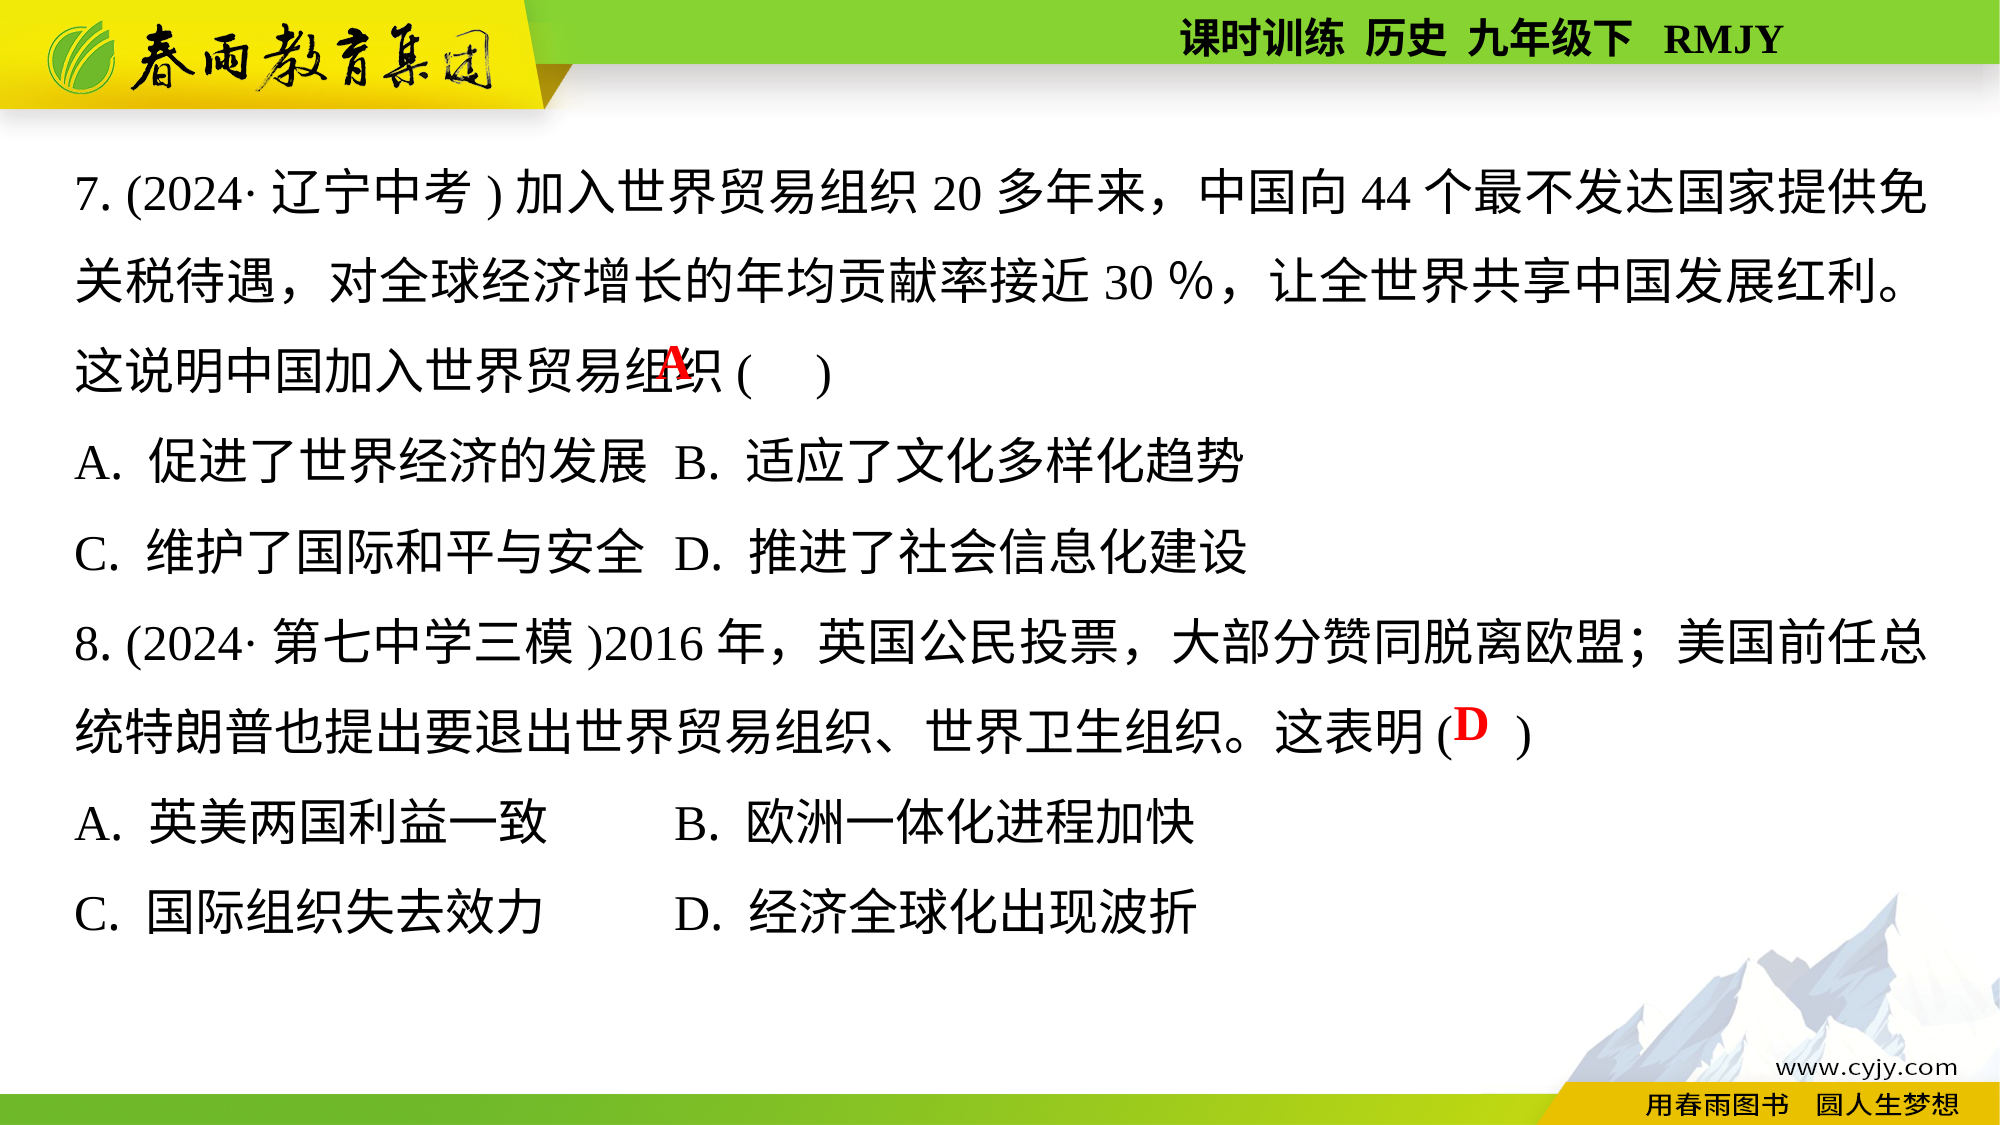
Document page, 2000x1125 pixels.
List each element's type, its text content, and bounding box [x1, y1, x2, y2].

text_box A [641, 321, 707, 397]
list 7. (2024·辽宁中考)加入世界贸易组织20多年来，中国向44个最不发达国家提供免关税待遇，对全球经济增长的年均贡献率接近30％，让全世界共享中国发展红利。这说明中国加入世界贸易组织( ) A. 促进了世界经济的发展 B. 适应了文化多样化趋势 C. 维护了国际和平与安全 D. 推进了社会信息化建设 8. (2024·第七中学三模)2016年，英国公民投票，大部分赞同脱离欧盟；美国前任总统特朗普也提出要退出世界贸易组织、世界卫生组织。这表明( ) A. 英美两国利益一致 B. 欧洲一体化进程加快 C. 国际组织失去效力 D. 经济全球化出现波折 [59, 122, 1944, 956]
text_box D [1438, 683, 1505, 759]
picture [0, 0, 2000, 1125]
